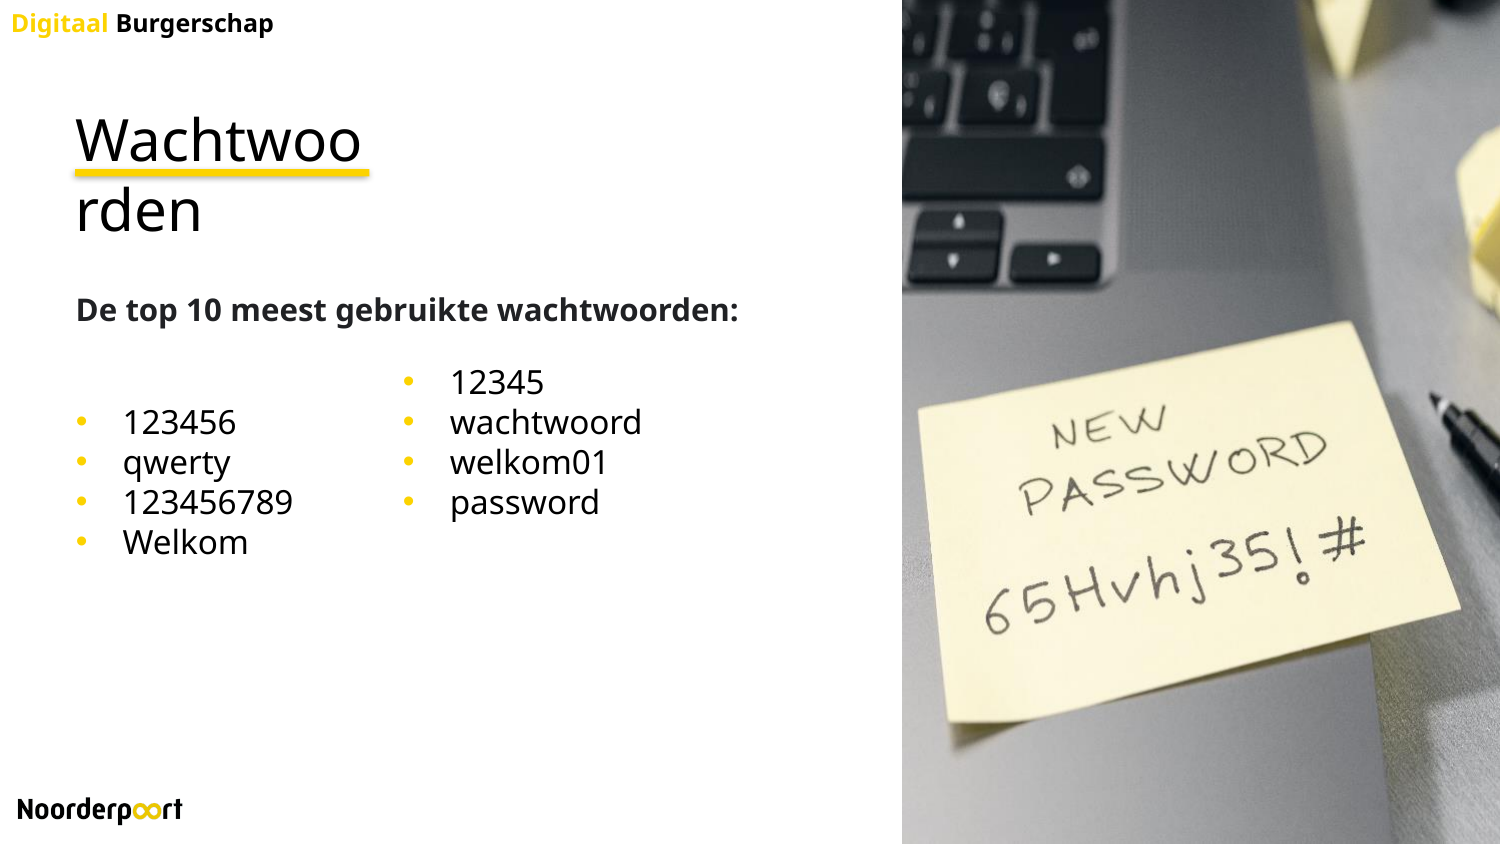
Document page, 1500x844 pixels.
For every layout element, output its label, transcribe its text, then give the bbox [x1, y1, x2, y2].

text_box Digitaal Burgerschap [0, 0, 311, 45]
text_box Wachtwoorden [60, 95, 394, 251]
text_box De top 10 meest gebruikte wachtwoorden: [60, 283, 813, 336]
picture [901, 0, 1500, 844]
picture [17, 795, 184, 826]
text_box 123456 qwerty 123456789 Welkom 12345 wachtwoord welkom01 password [60, 353, 745, 828]
text_box [74, 168, 370, 177]
